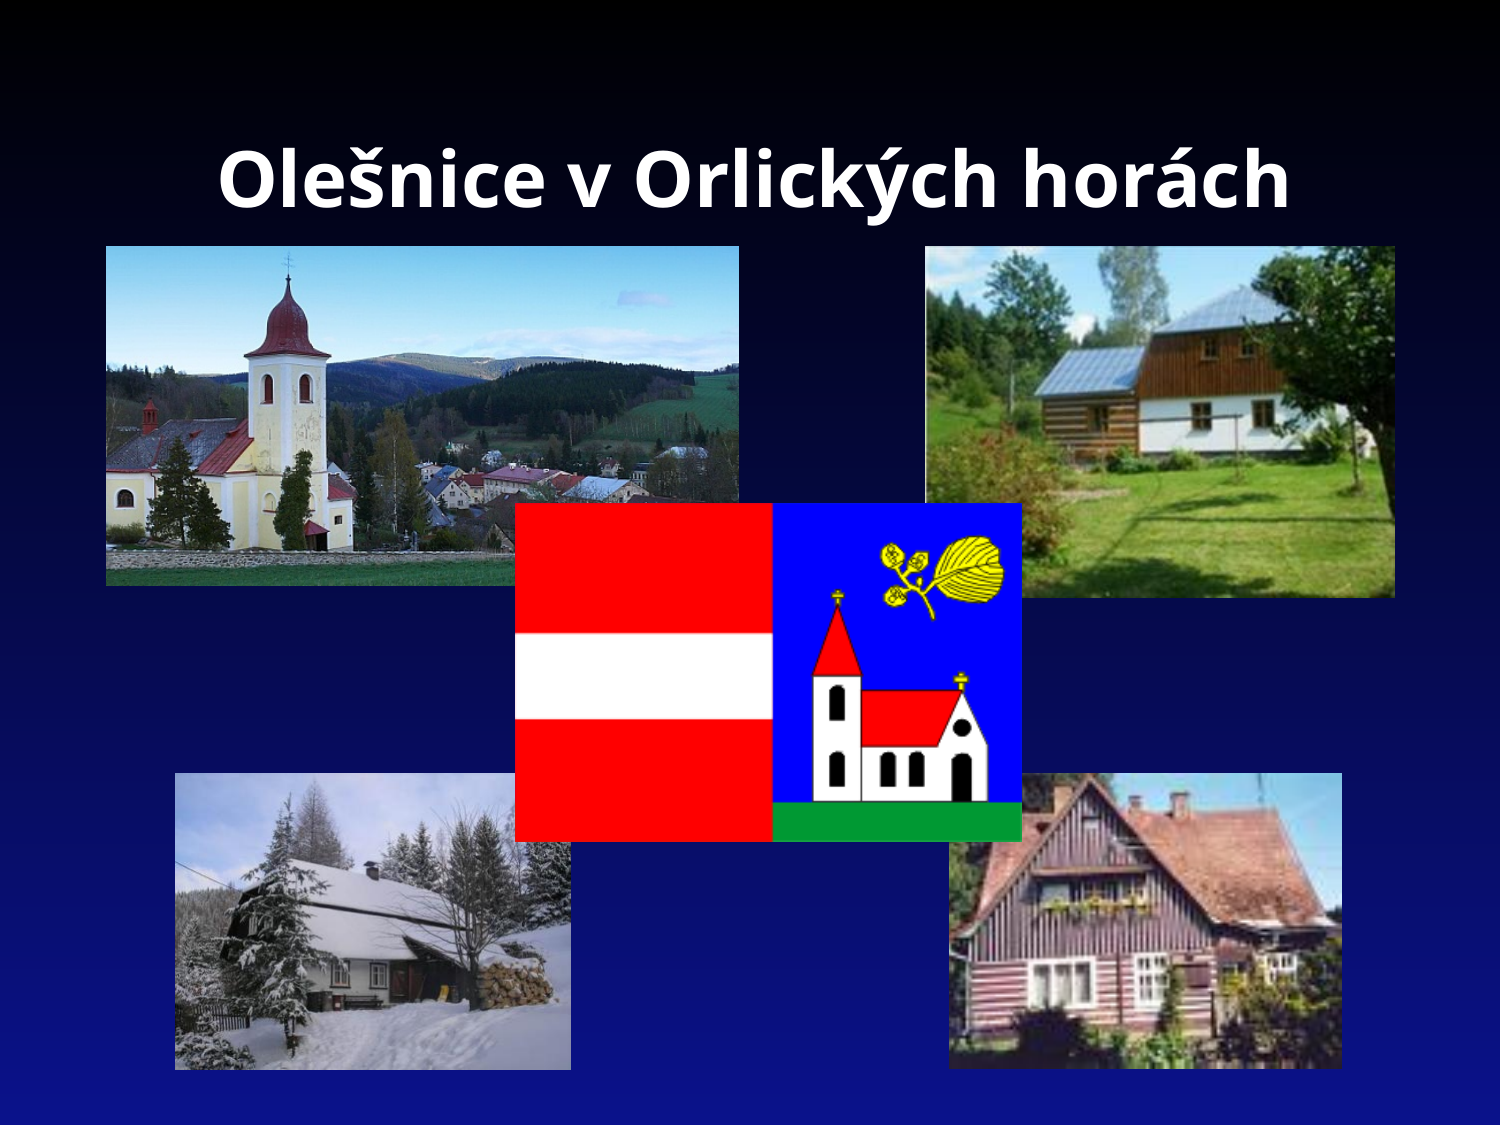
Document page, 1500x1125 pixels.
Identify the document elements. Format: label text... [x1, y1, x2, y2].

title Olešnice v Orlických horách [116, 93, 1393, 259]
picture [106, 245, 1395, 1070]
